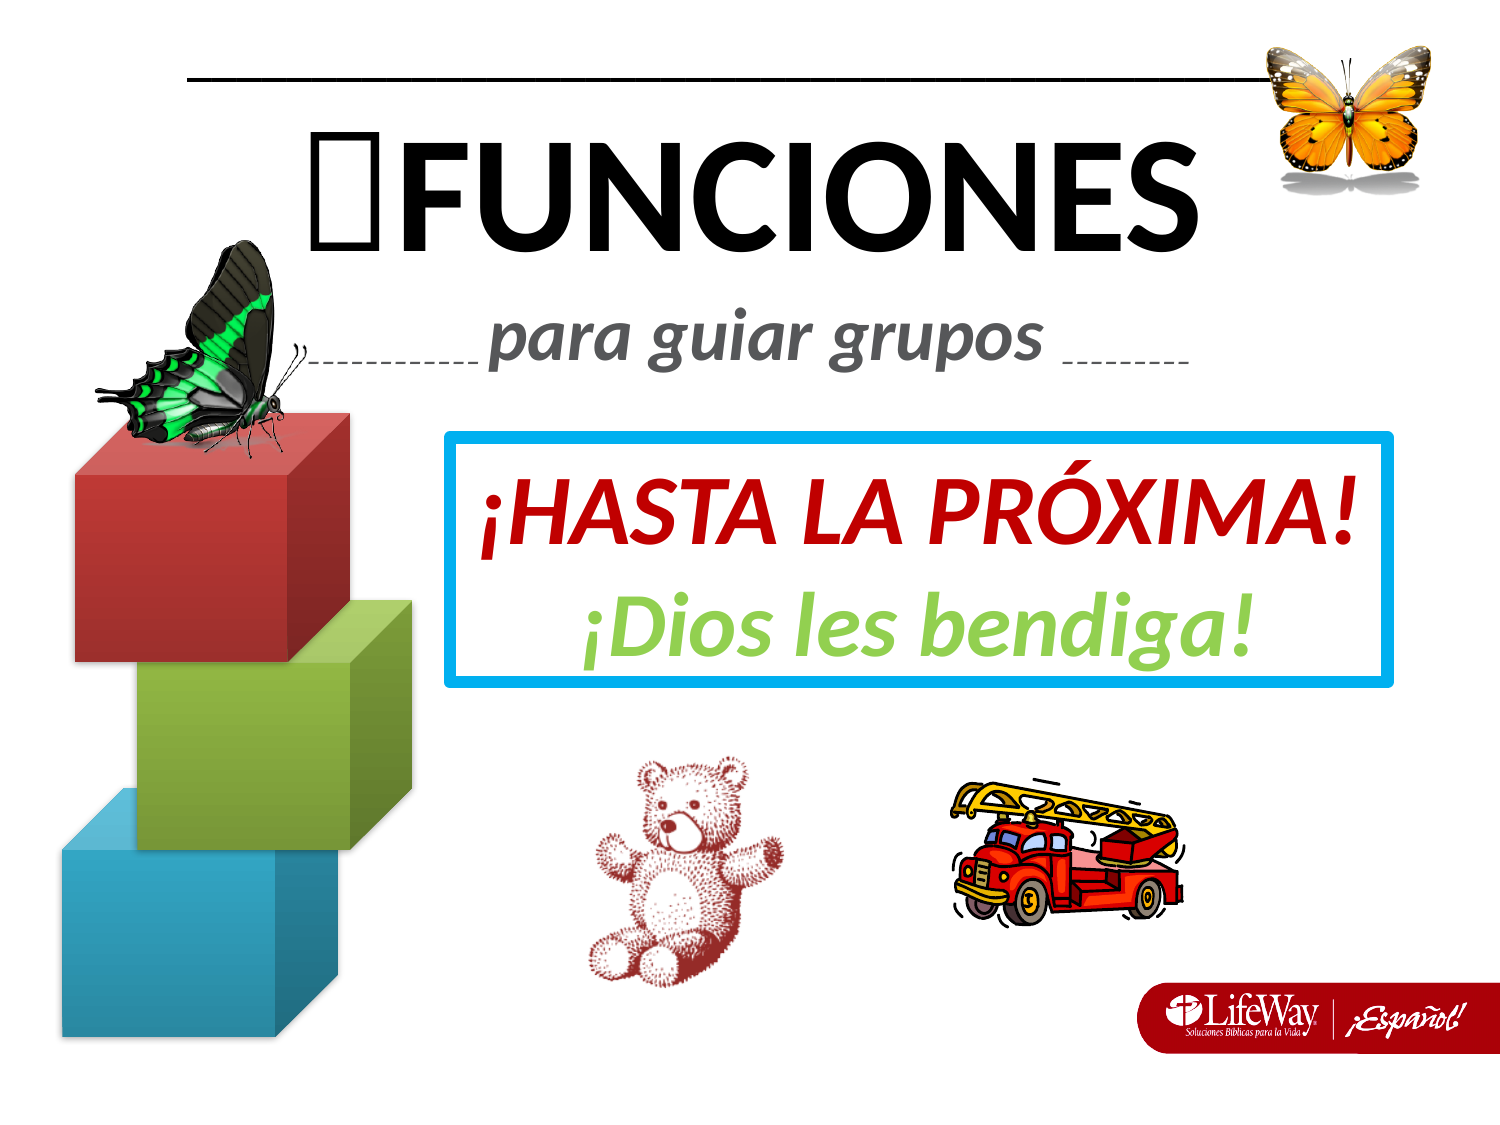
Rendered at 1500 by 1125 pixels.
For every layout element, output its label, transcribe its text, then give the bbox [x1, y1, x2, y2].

picture [87, 237, 313, 463]
picture [949, 774, 1189, 932]
text_box [137, 600, 413, 850]
text_box ¡HASTA LA PRÓXIMA! ¡Dios les bendiga! [450, 437, 1388, 683]
text_box _____________________________________________ FUNCIONES ____________ para guiar grupos _________ [172, 17, 1328, 383]
picture [587, 749, 788, 997]
text_box [62, 787, 338, 1038]
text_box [1137, 924, 1500, 1125]
text_box [75, 412, 351, 663]
picture [1262, 24, 1438, 201]
